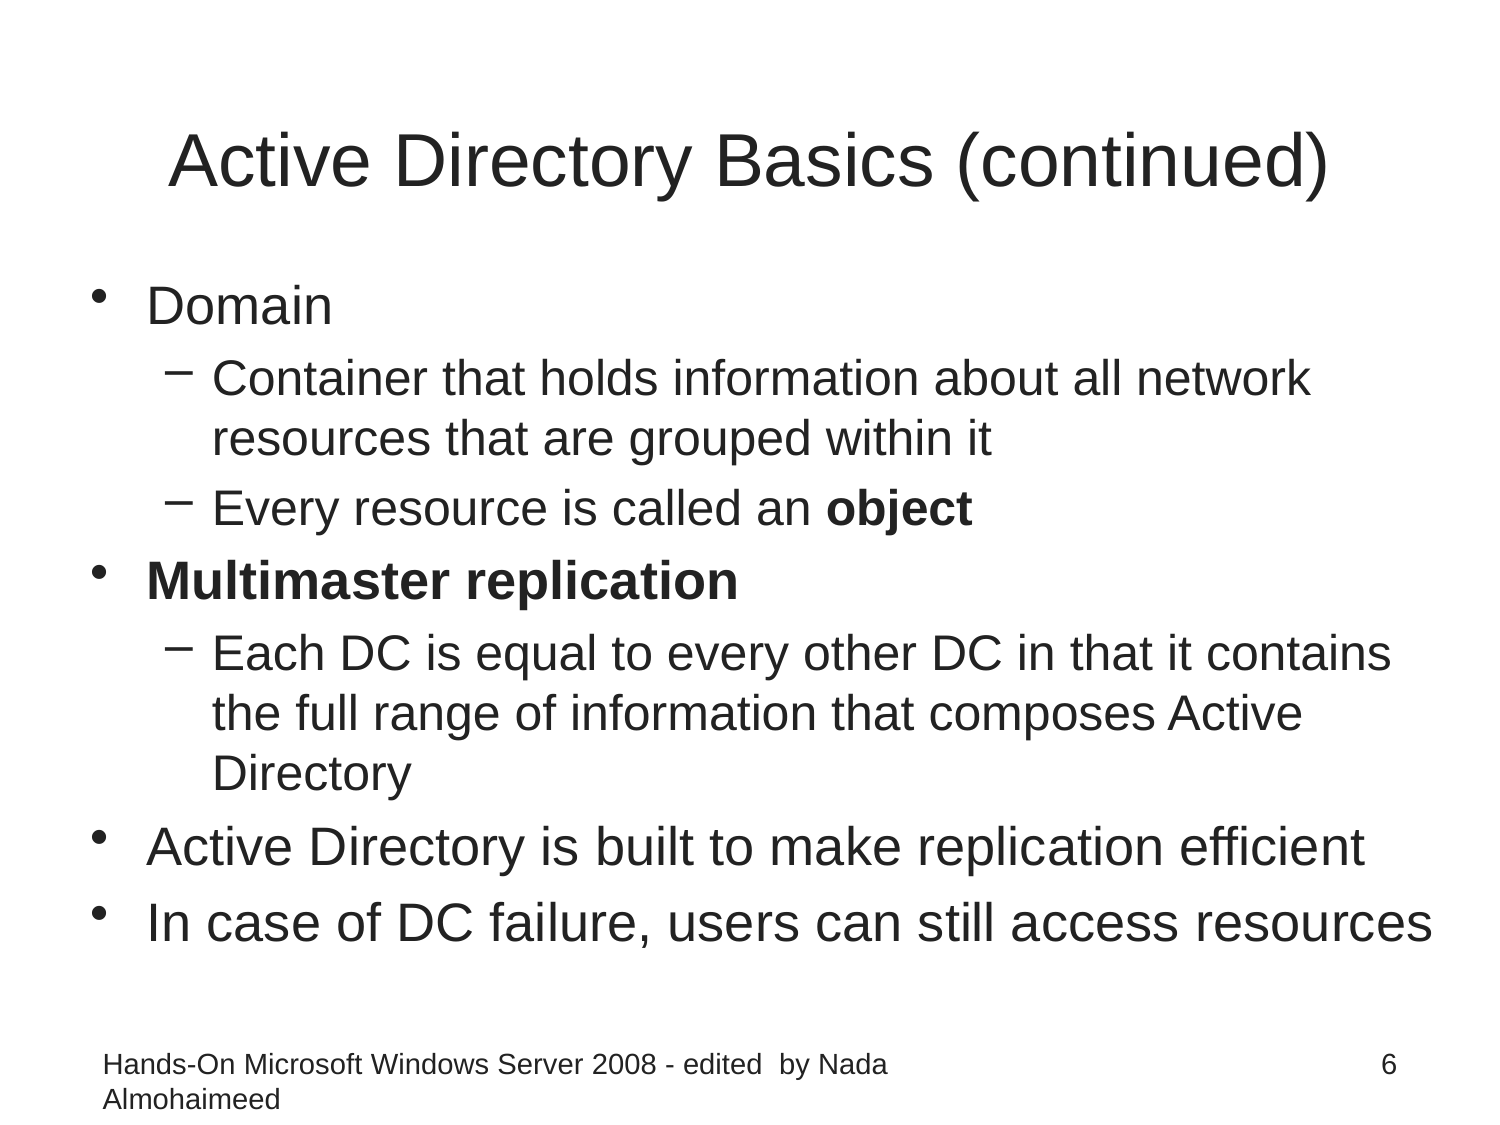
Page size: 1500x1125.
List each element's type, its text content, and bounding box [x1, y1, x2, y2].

list Domain Container that holds information about all network resources that are grouped within it Every resource is called an object Multimaster replication Each DC is equal to every other DC in that it contains the full range of information that composes Active Directory Active Directory is built to make replication efficient In case of DC failure, users can still access resources [74, 262, 1463, 1013]
footer Hands-On Microsoft Windows Server 2008 - edited by Nada Almohaimeed [87, 1037, 1051, 1101]
slide_number 6 [1074, 1037, 1413, 1101]
title Active Directory Basics (continued) [87, 62, 1413, 251]
